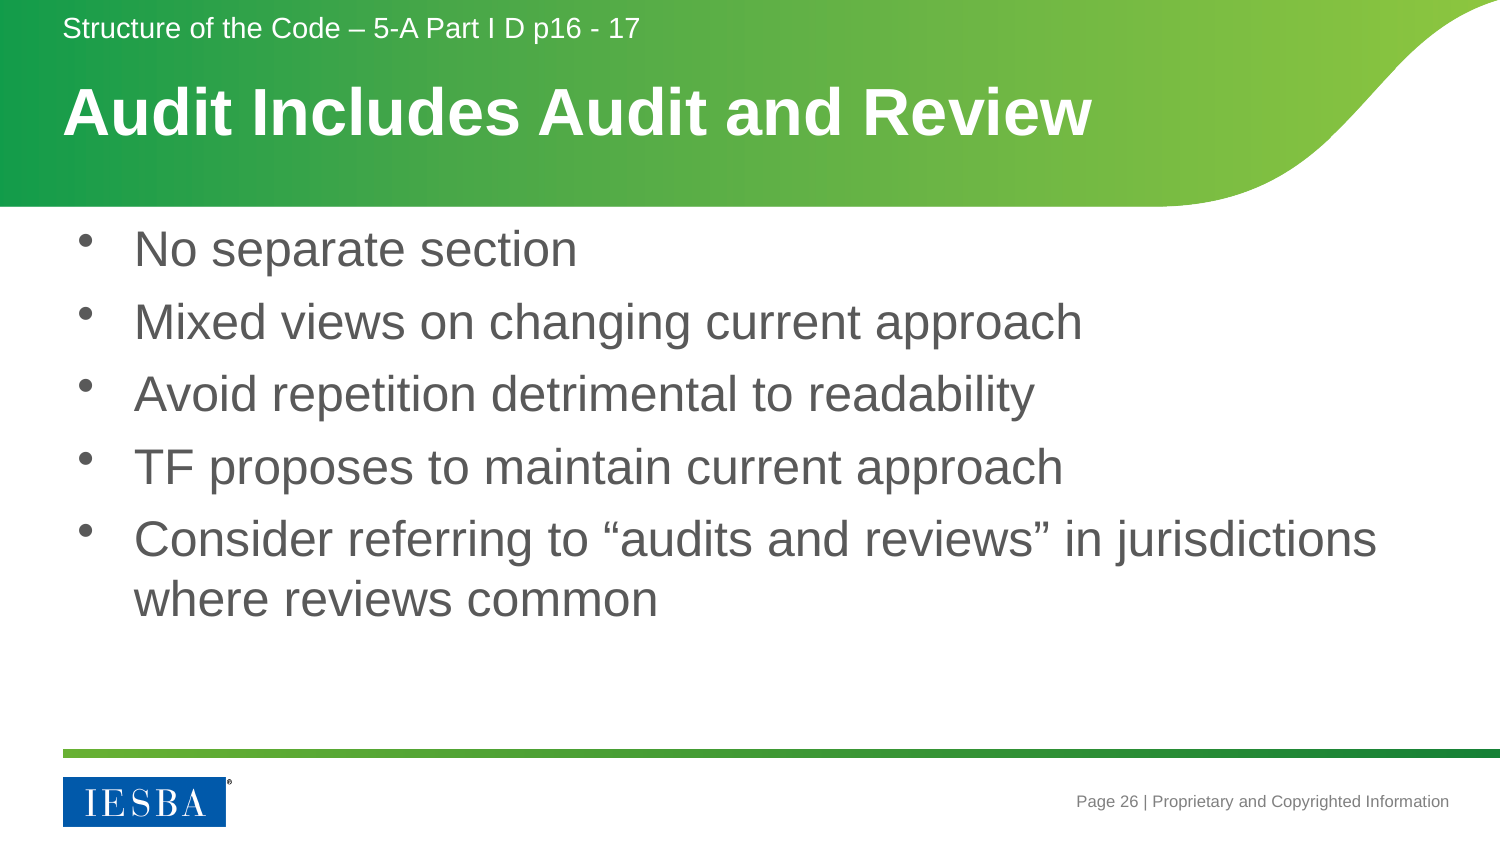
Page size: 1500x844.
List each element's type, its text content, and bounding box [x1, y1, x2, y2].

subtitle Structure of the Code – 5-A Part I D p16 - 17 [62, 9, 650, 47]
title Audit Includes Audit and Review [62, 75, 1275, 142]
picture [0, 0, 1500, 207]
list No separate section Mixed views on changing current approach Avoid repetition detrimental to readability TF proposes to maintain current approach Consider referring to “audits and reviews” in jurisdictions where reviews common [62, 209, 1450, 747]
picture [63, 777, 232, 827]
